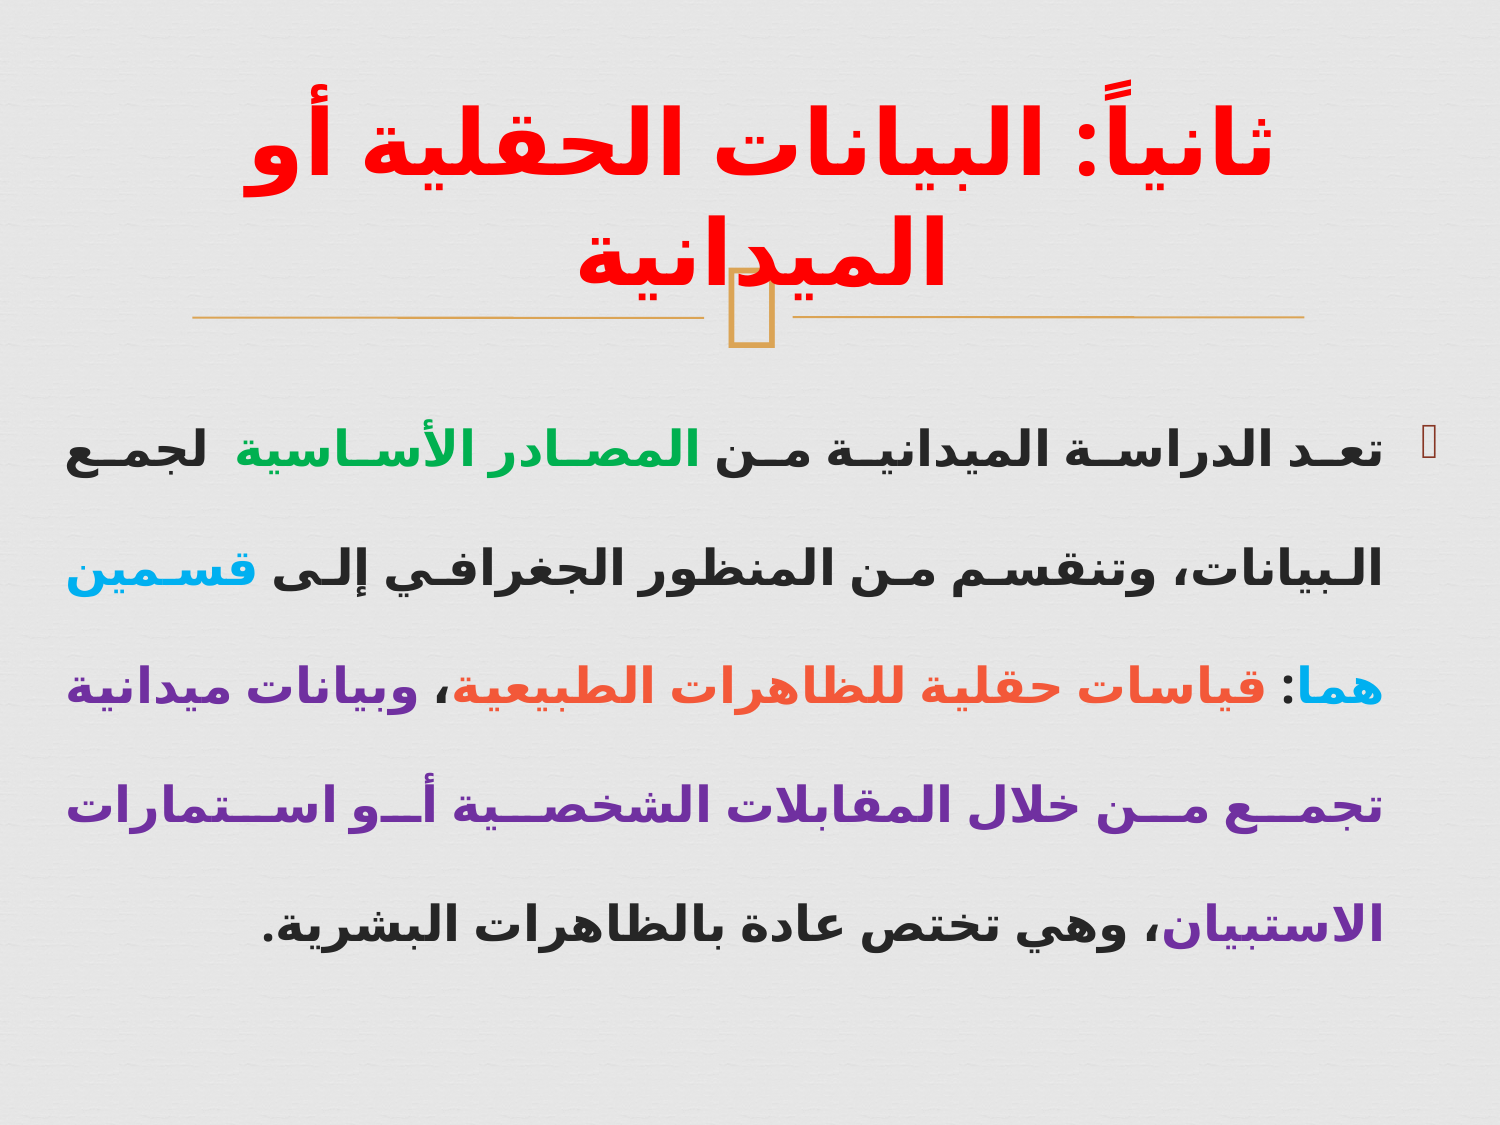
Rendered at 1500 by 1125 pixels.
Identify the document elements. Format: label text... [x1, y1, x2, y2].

list تعد الدراسة الميدانية من المصادر الأساسية لجمع البيانات، وتنقسم من المنظور الجغرافي إلى قسمين هما: قياسات حقلية للظاهرات الطبيعية، وبيانات ميدانية تجمع من خلال المقابلات الشخصية أو استمارات الاستبيان، وهي تختص عادة بالظاهرات البشرية. [50, 350, 1451, 1063]
title ثانياً: البيانات الحقلية أو الميدانية [75, 112, 1451, 275]
